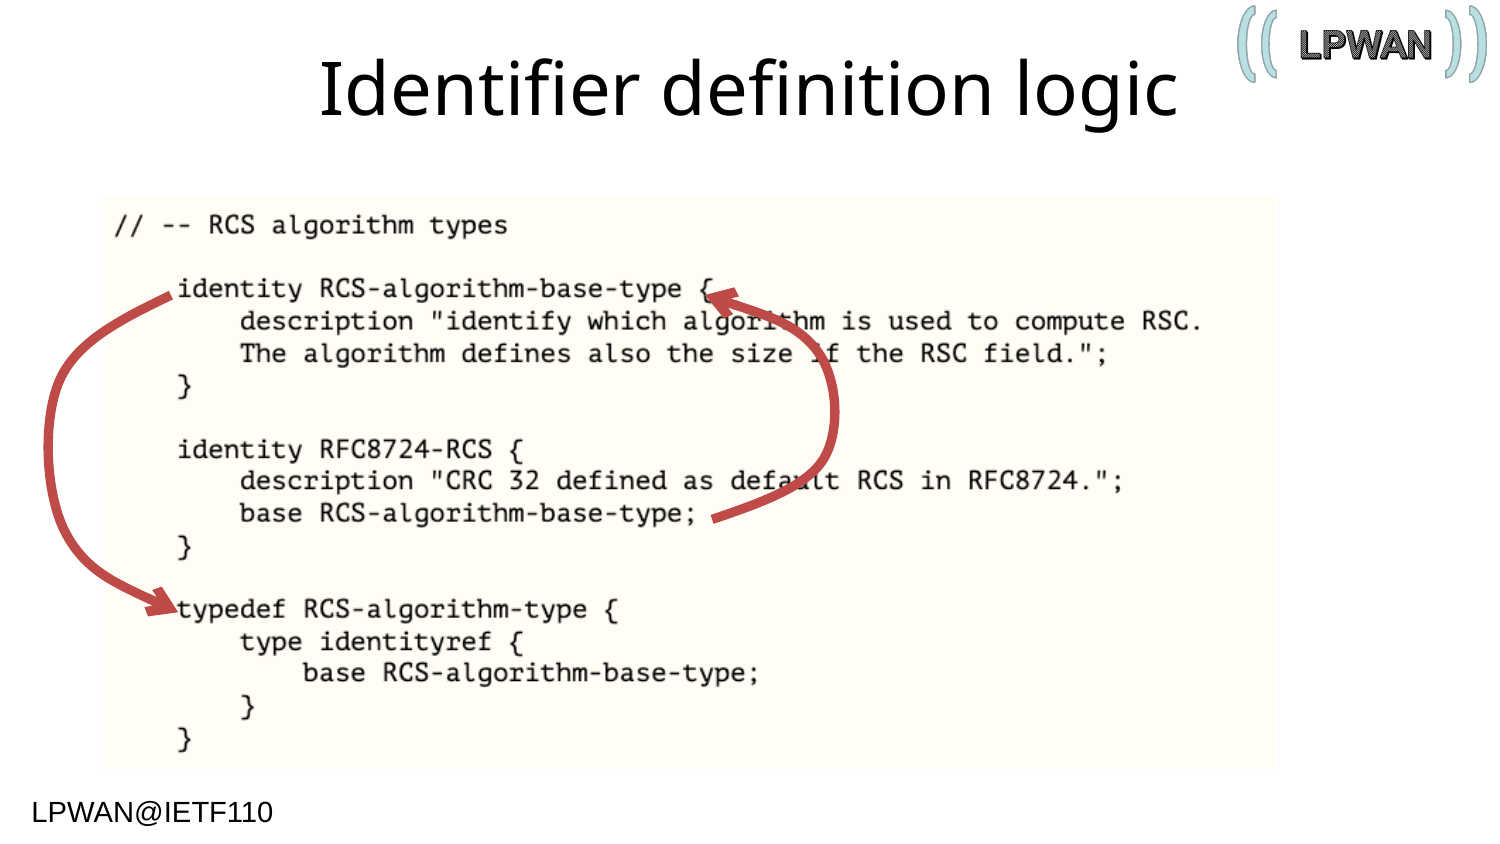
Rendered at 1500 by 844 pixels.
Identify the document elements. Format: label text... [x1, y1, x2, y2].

picture [102, 196, 1278, 769]
title Identifier definition logic [75, 33, 1425, 139]
picture [1237, 5, 1487, 83]
text_box [47, 335, 97, 571]
